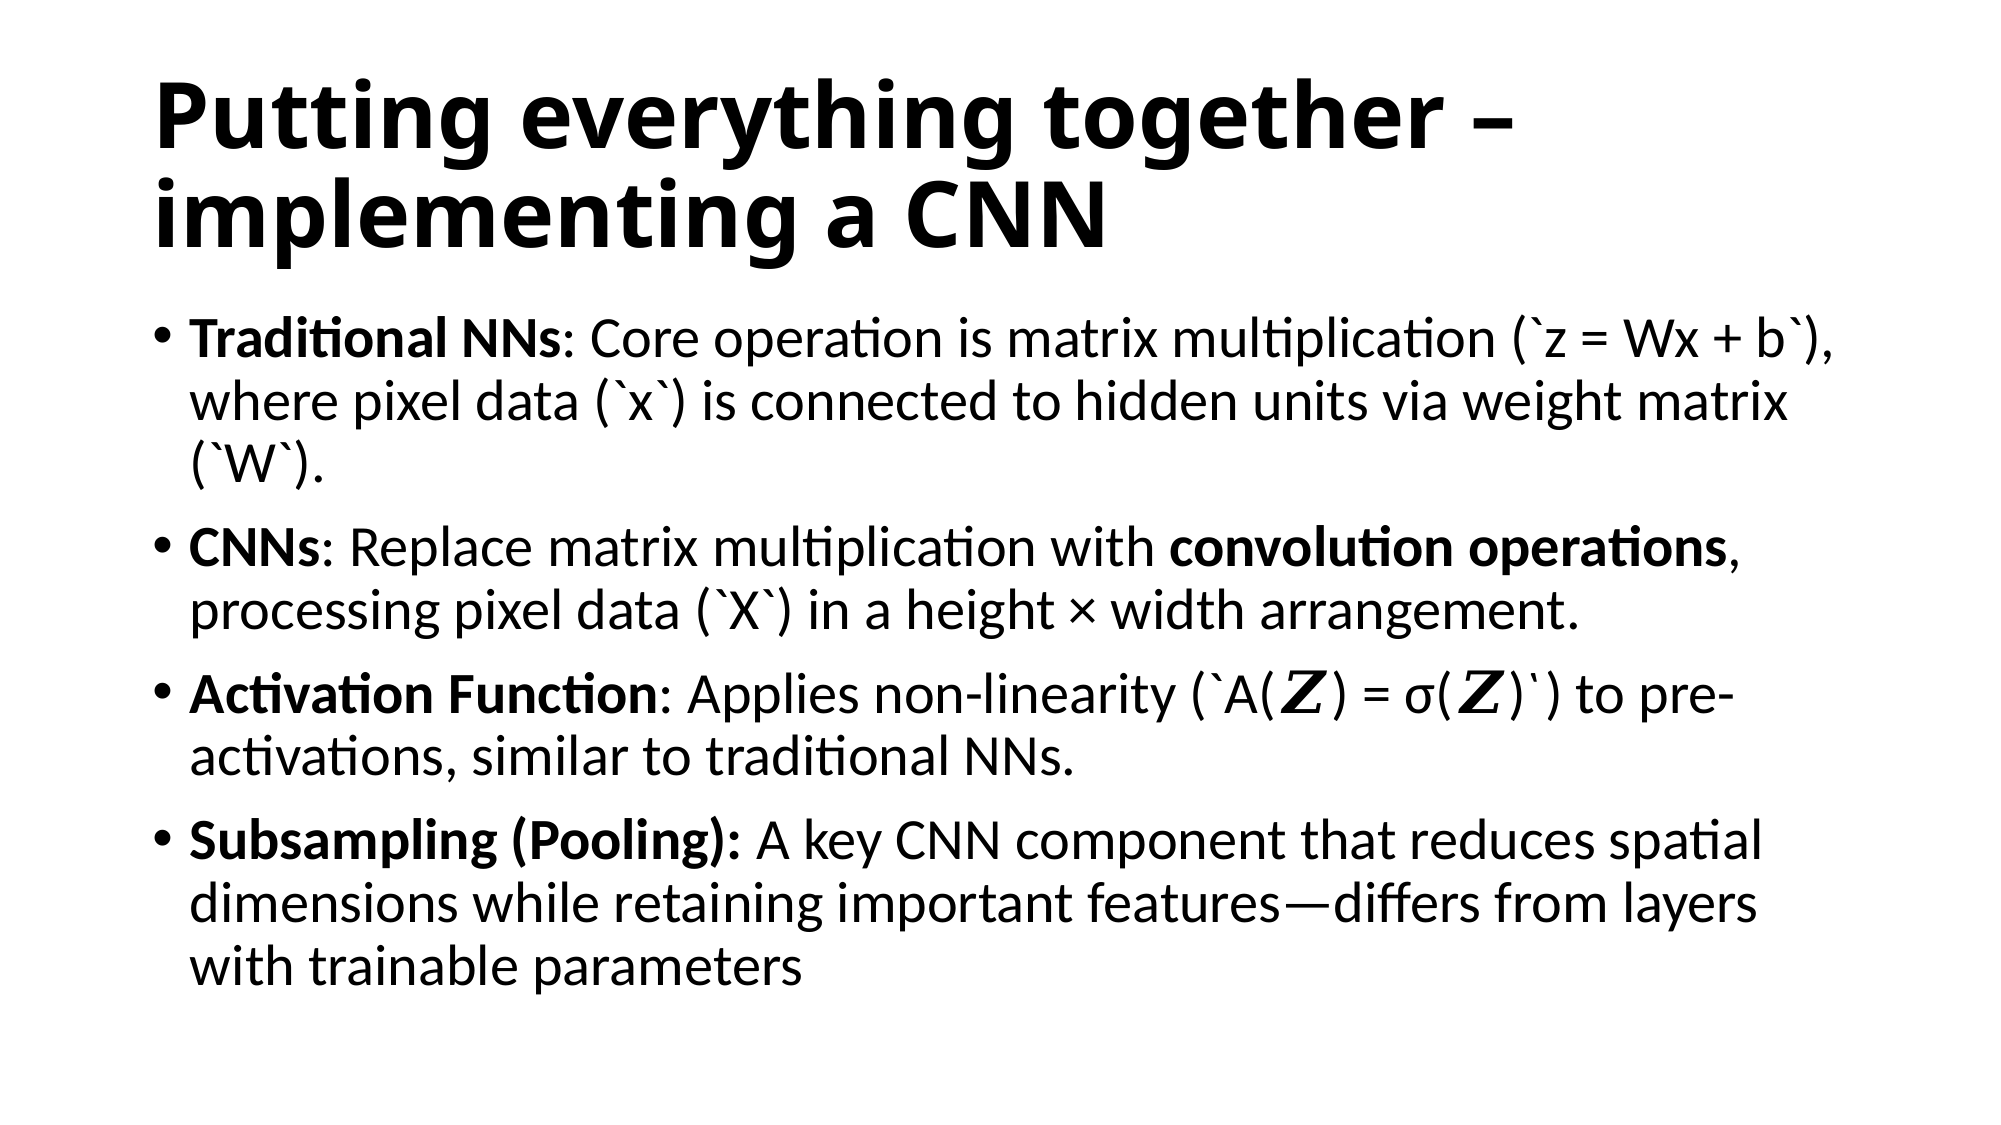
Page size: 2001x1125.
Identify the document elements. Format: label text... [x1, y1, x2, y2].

list Traditional NNs: Core operation is matrix multiplication (`z = Wx + b`), where pixel data (`x`) is connected to hidden units via weight matrix (`W`). CNNs: Replace matrix multiplication with convolution operations, processing pixel data (`X`) in a height × width arrangement. Activation Function: Applies non-linearity (`A(𝒁) = σ(𝒁)`) to pre-activations, similar to traditional NNs. Subsampling (Pooling): A key CNN component that reduces spatial dimensions while retaining important features—differs from layers with trainable parameters [137, 299, 1863, 1014]
title Putting everything together – implementing a CNN [137, 59, 1863, 278]
